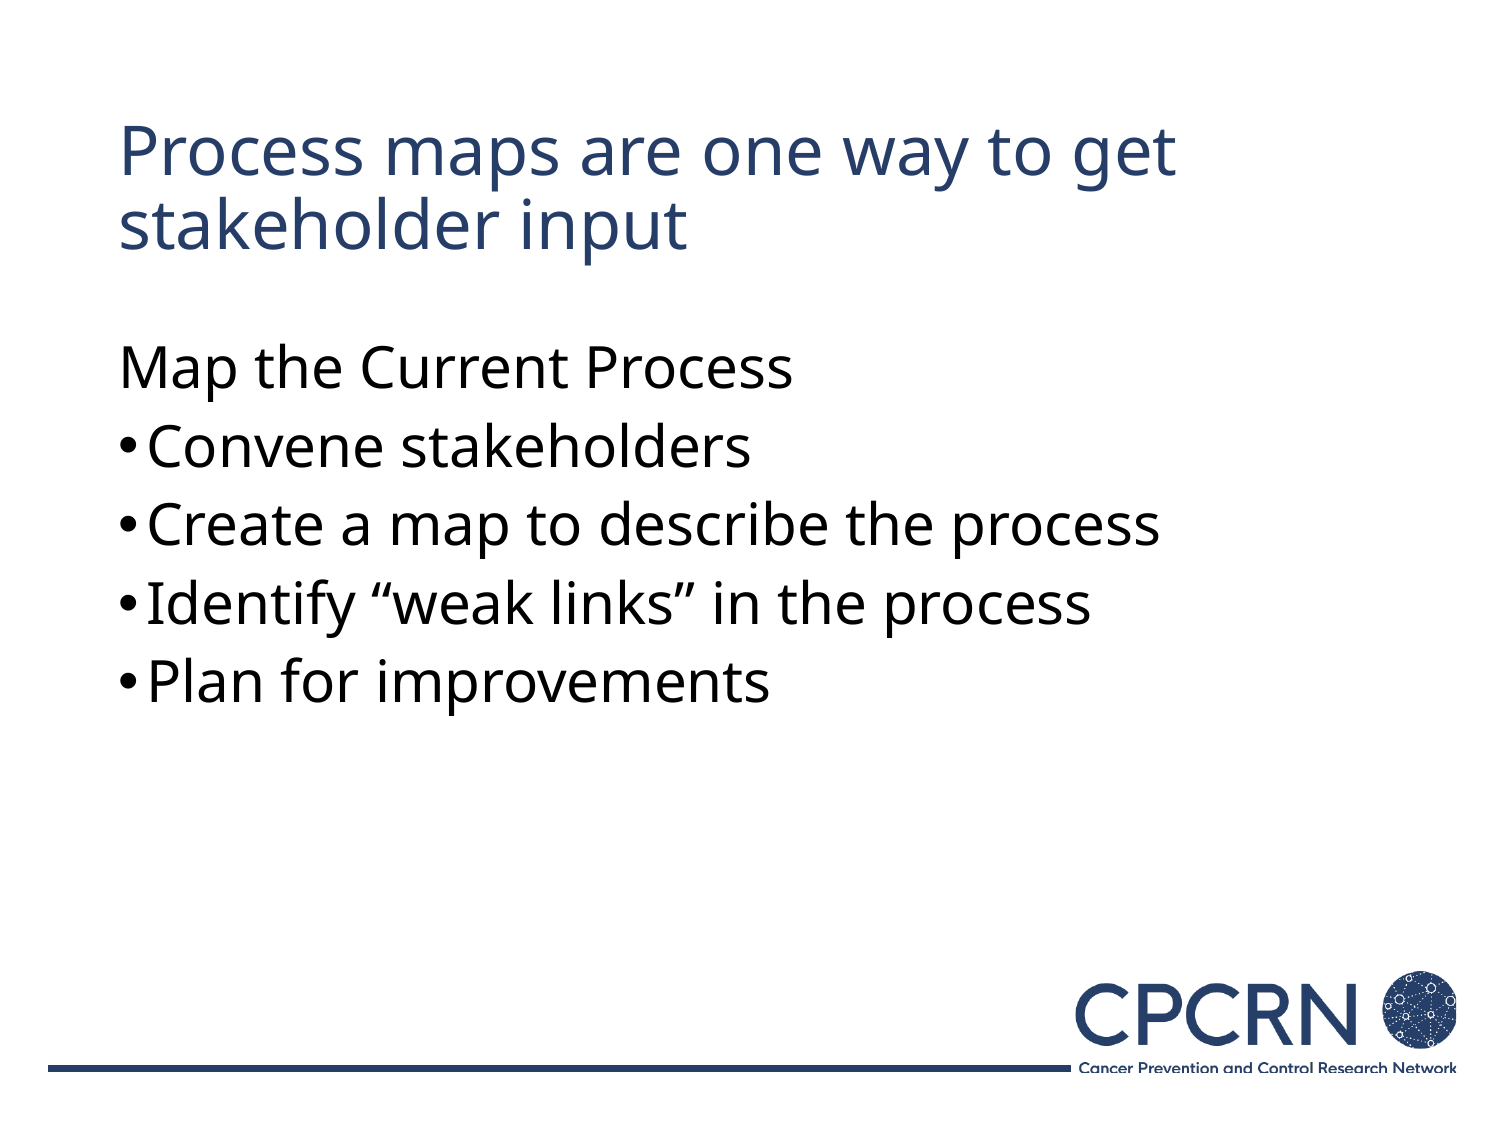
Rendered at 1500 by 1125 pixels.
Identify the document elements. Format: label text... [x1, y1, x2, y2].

title Process maps are one way to get stakeholder input [103, 103, 1397, 278]
list Map the Current Process Convene stakeholders Create a map to describe the process Identify “weak links” in the process Plan for improvements [103, 331, 1397, 960]
